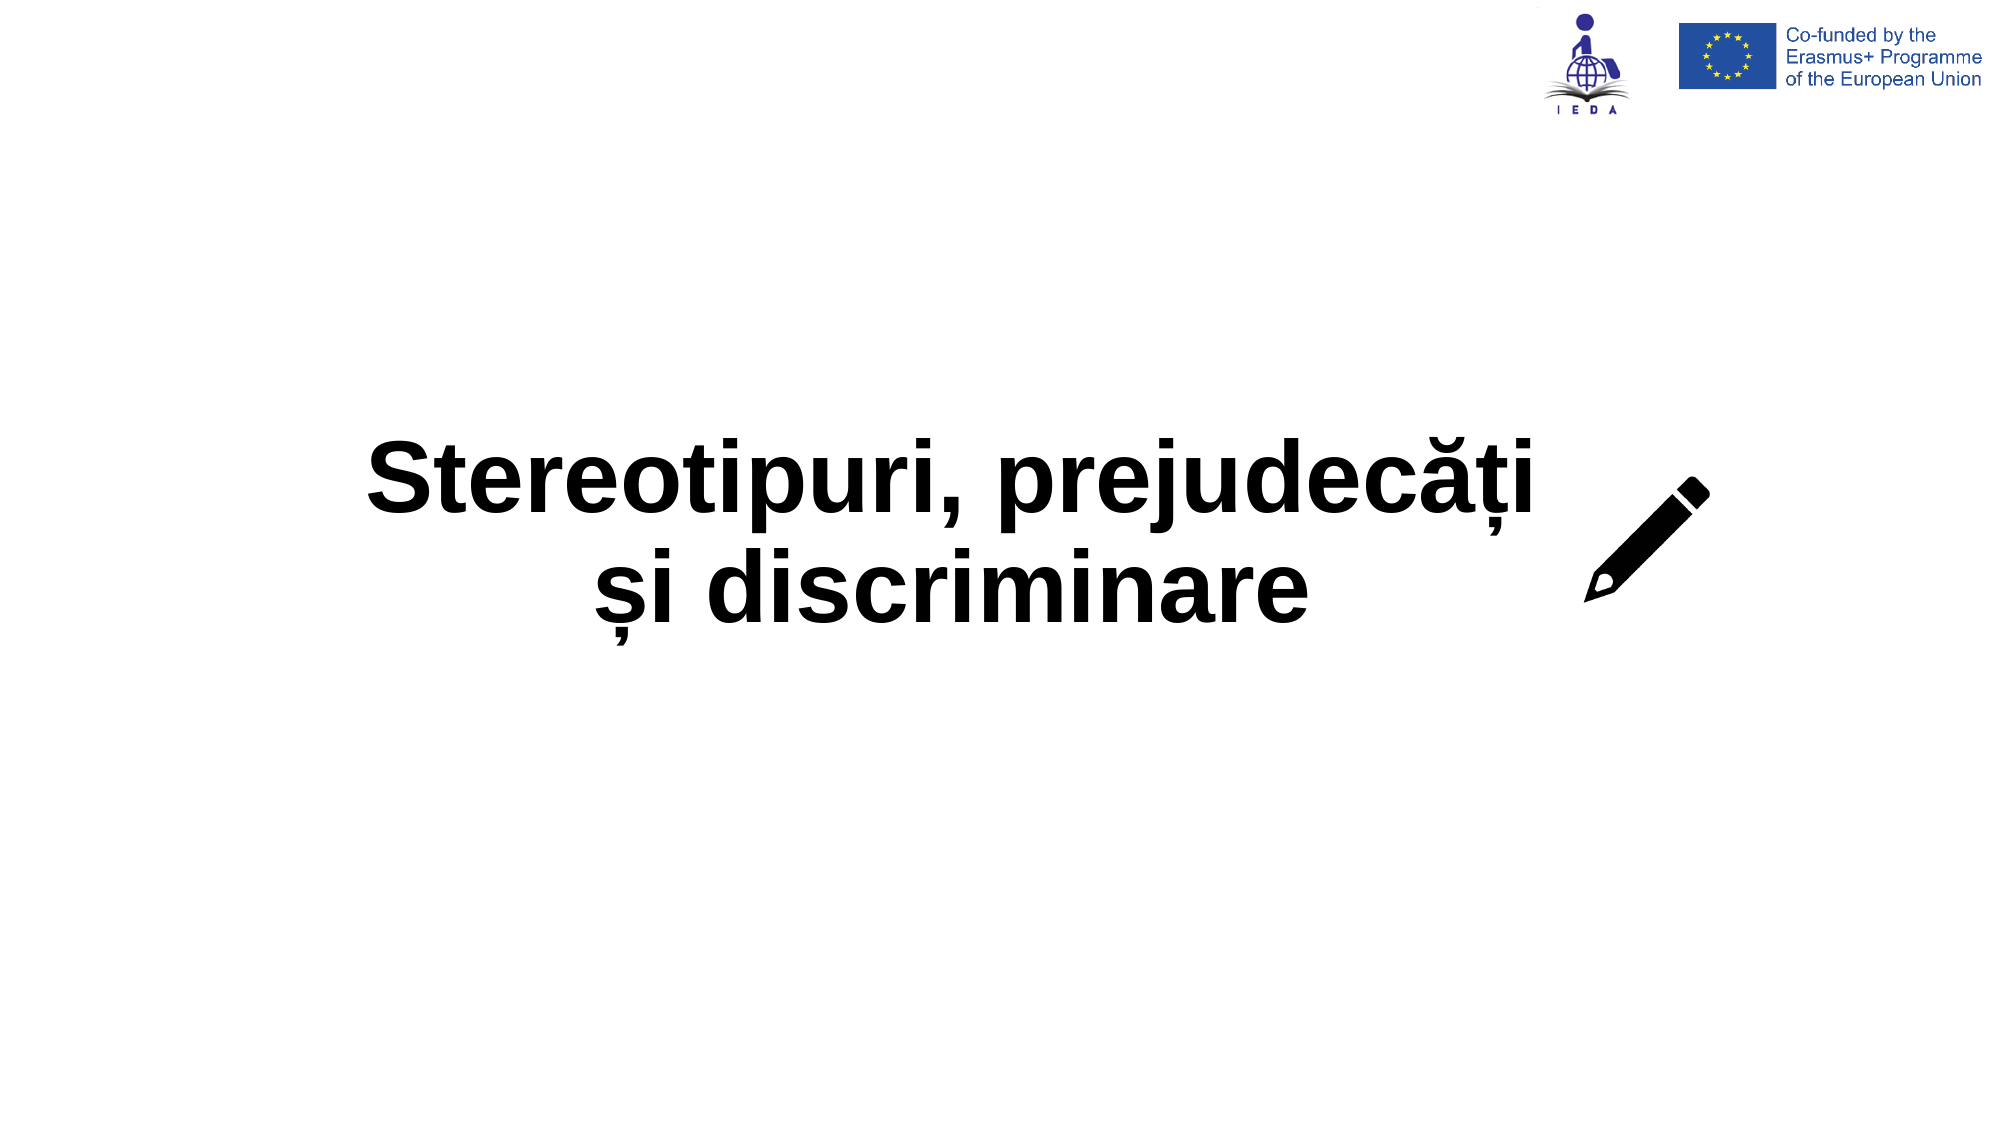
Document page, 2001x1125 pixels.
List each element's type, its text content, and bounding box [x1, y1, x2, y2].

picture [1570, 464, 1722, 616]
picture [1528, 0, 1645, 127]
title Stereotipuri, prejudecăți și discriminare [340, 401, 1564, 653]
picture [1677, 22, 2000, 94]
